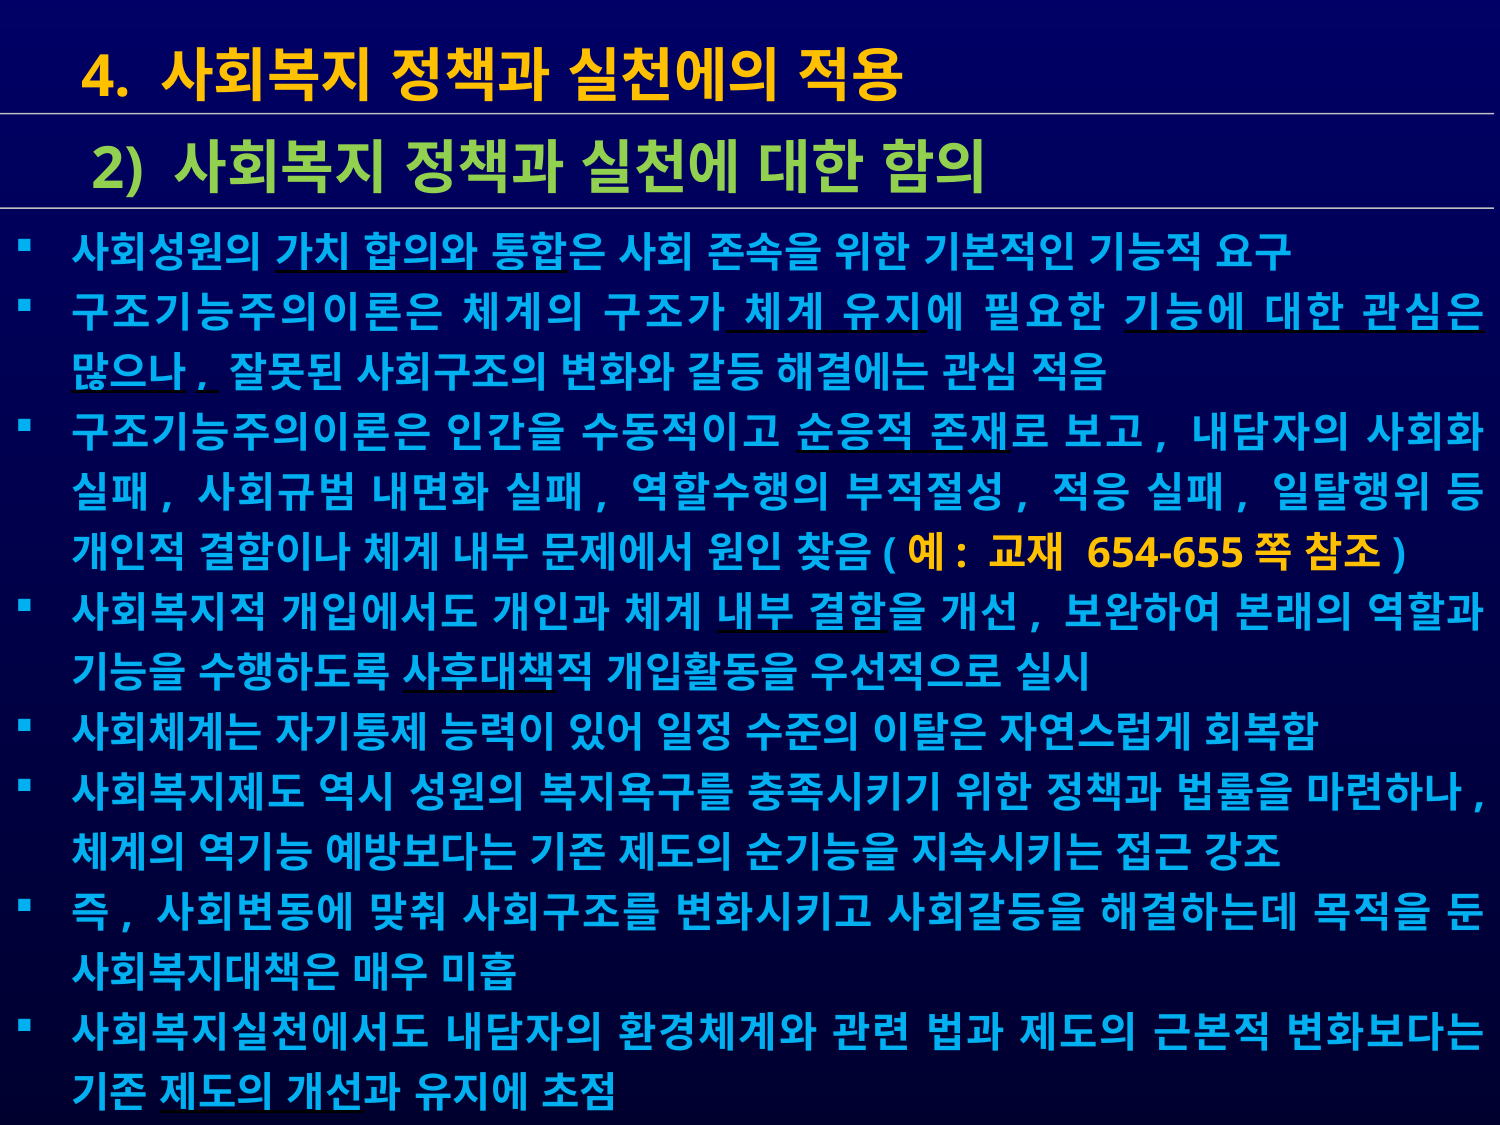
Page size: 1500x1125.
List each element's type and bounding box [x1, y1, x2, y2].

text_box [0, 30, 1500, 1125]
